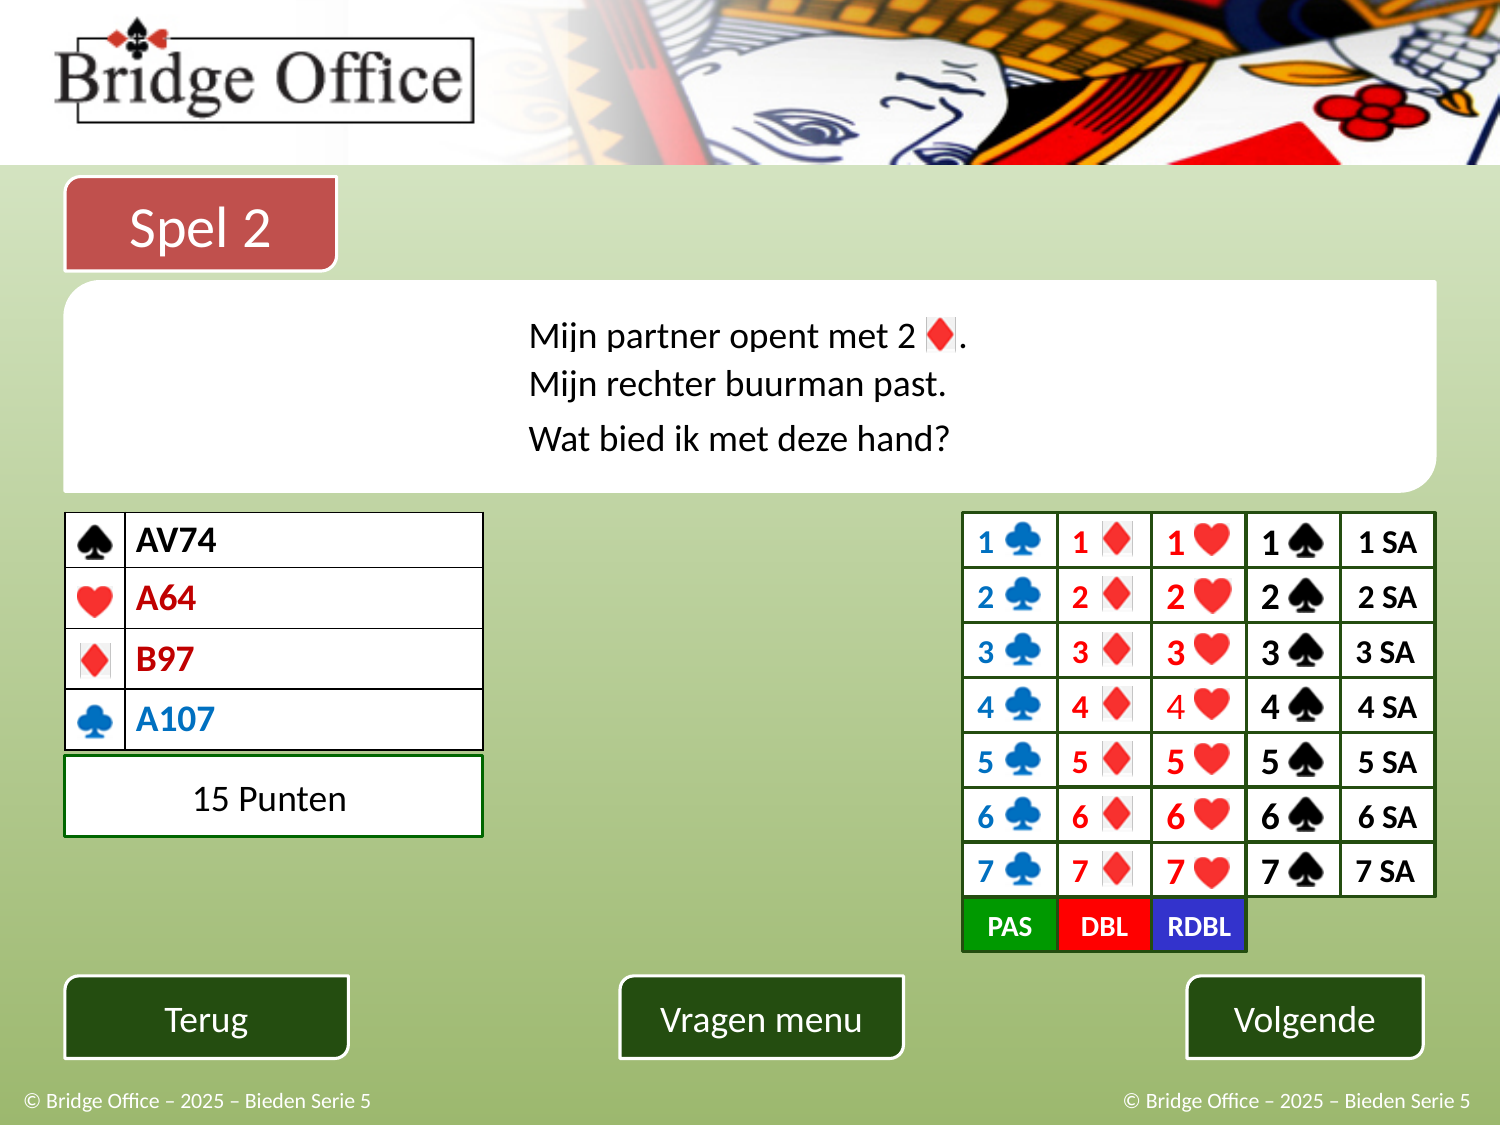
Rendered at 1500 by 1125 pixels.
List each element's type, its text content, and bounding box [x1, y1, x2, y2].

text_box Wat bied ik met deze hand? [513, 406, 987, 467]
text_box RDBL [1153, 898, 1248, 953]
text_box 4 [1059, 676, 1150, 734]
table_cell [66, 629, 124, 688]
picture [1004, 631, 1041, 668]
text_box 3 [1245, 621, 1339, 676]
table_cell B97 [126, 629, 482, 688]
text_box 5 [961, 734, 1059, 786]
text_box 5 [1059, 734, 1153, 786]
picture [1099, 741, 1135, 778]
picture [1004, 796, 1041, 833]
text_box 7 [961, 841, 1056, 896]
text_box 7 [1150, 841, 1245, 898]
text_box 7 SA [1339, 844, 1437, 898]
picture [1004, 741, 1041, 778]
text_box 1 [961, 511, 1059, 569]
text_box 3 SA [1339, 621, 1437, 676]
text_box Volgende [1185, 974, 1425, 1061]
text_box DBL [1059, 898, 1153, 953]
picture [1288, 796, 1324, 832]
table_cell [66, 690, 124, 749]
text_box 1 SA [1342, 511, 1437, 569]
text_box Mijn partner opent met 2 . [513, 303, 1022, 364]
text_box 4 [1245, 676, 1339, 734]
picture [1193, 578, 1232, 614]
text_box © Bridge Office – 2025 – Bieden Serie 5 [1107, 1079, 1500, 1121]
picture [1193, 688, 1230, 721]
text_box © Bridge Office – 2025 – Bieden Serie 5 [8, 1079, 393, 1121]
text_box 2 [1056, 569, 1153, 621]
text_box 5 SA [1339, 734, 1437, 786]
text_box 1 [1059, 511, 1153, 569]
picture [1288, 521, 1325, 558]
text_box 3 [1056, 621, 1150, 676]
picture [77, 643, 114, 679]
table_header AV74 [126, 513, 482, 567]
picture [1099, 521, 1135, 558]
picture [1288, 631, 1324, 668]
text_box 6 [1245, 786, 1339, 841]
text_box 4 SA [1339, 676, 1437, 734]
text_box 1 [1153, 511, 1245, 569]
picture [1099, 851, 1135, 887]
picture [1288, 576, 1324, 613]
text_box 7 [1245, 841, 1339, 898]
text_box Spel 2 [63, 179, 339, 273]
picture [1288, 741, 1324, 778]
table_header [66, 513, 124, 567]
table_cell A64 [126, 568, 482, 628]
picture [1194, 633, 1230, 666]
text_box 3 [1150, 621, 1245, 676]
picture [0, 0, 1500, 166]
text_box 5 [1153, 734, 1248, 786]
picture [1004, 851, 1041, 887]
picture [1004, 521, 1041, 558]
picture [1193, 798, 1230, 830]
table_cell [66, 568, 124, 628]
text_box Vragen menu [618, 974, 906, 1061]
text_box 7 [1056, 841, 1150, 898]
text_box 15 Punten [63, 754, 484, 838]
picture [77, 524, 114, 561]
text_box 2 [1153, 569, 1245, 621]
text_box 5 [1248, 734, 1339, 786]
picture [1288, 851, 1324, 887]
text_box 3 [961, 621, 1056, 676]
text_box 4 [961, 676, 1059, 734]
text_box Terug [63, 974, 350, 1061]
picture [1193, 743, 1230, 776]
picture [1099, 631, 1135, 668]
text_box 2 [961, 569, 1056, 621]
picture [1004, 686, 1041, 723]
picture [1099, 796, 1135, 833]
picture [77, 585, 114, 618]
picture [77, 703, 114, 740]
picture [1193, 857, 1230, 890]
text_box 1 [1245, 511, 1342, 569]
picture [1193, 523, 1230, 556]
picture [1099, 686, 1135, 723]
picture [922, 317, 959, 353]
picture [1004, 576, 1041, 613]
picture [1288, 686, 1324, 723]
picture [1099, 576, 1135, 613]
text_box 6 [1056, 786, 1150, 841]
text_box PAS [961, 896, 1059, 953]
table_cell A107 [126, 690, 482, 749]
text_box 2 [1245, 569, 1339, 621]
text_box 4 [1150, 676, 1245, 734]
text_box 6 SA [1339, 786, 1437, 844]
text_box 2 SA [1339, 569, 1437, 621]
text_box 6 [1150, 786, 1245, 841]
text_box [63, 280, 1437, 493]
text_box 6 [961, 786, 1056, 841]
text_box Mijn rechter buurman past. [513, 352, 987, 406]
